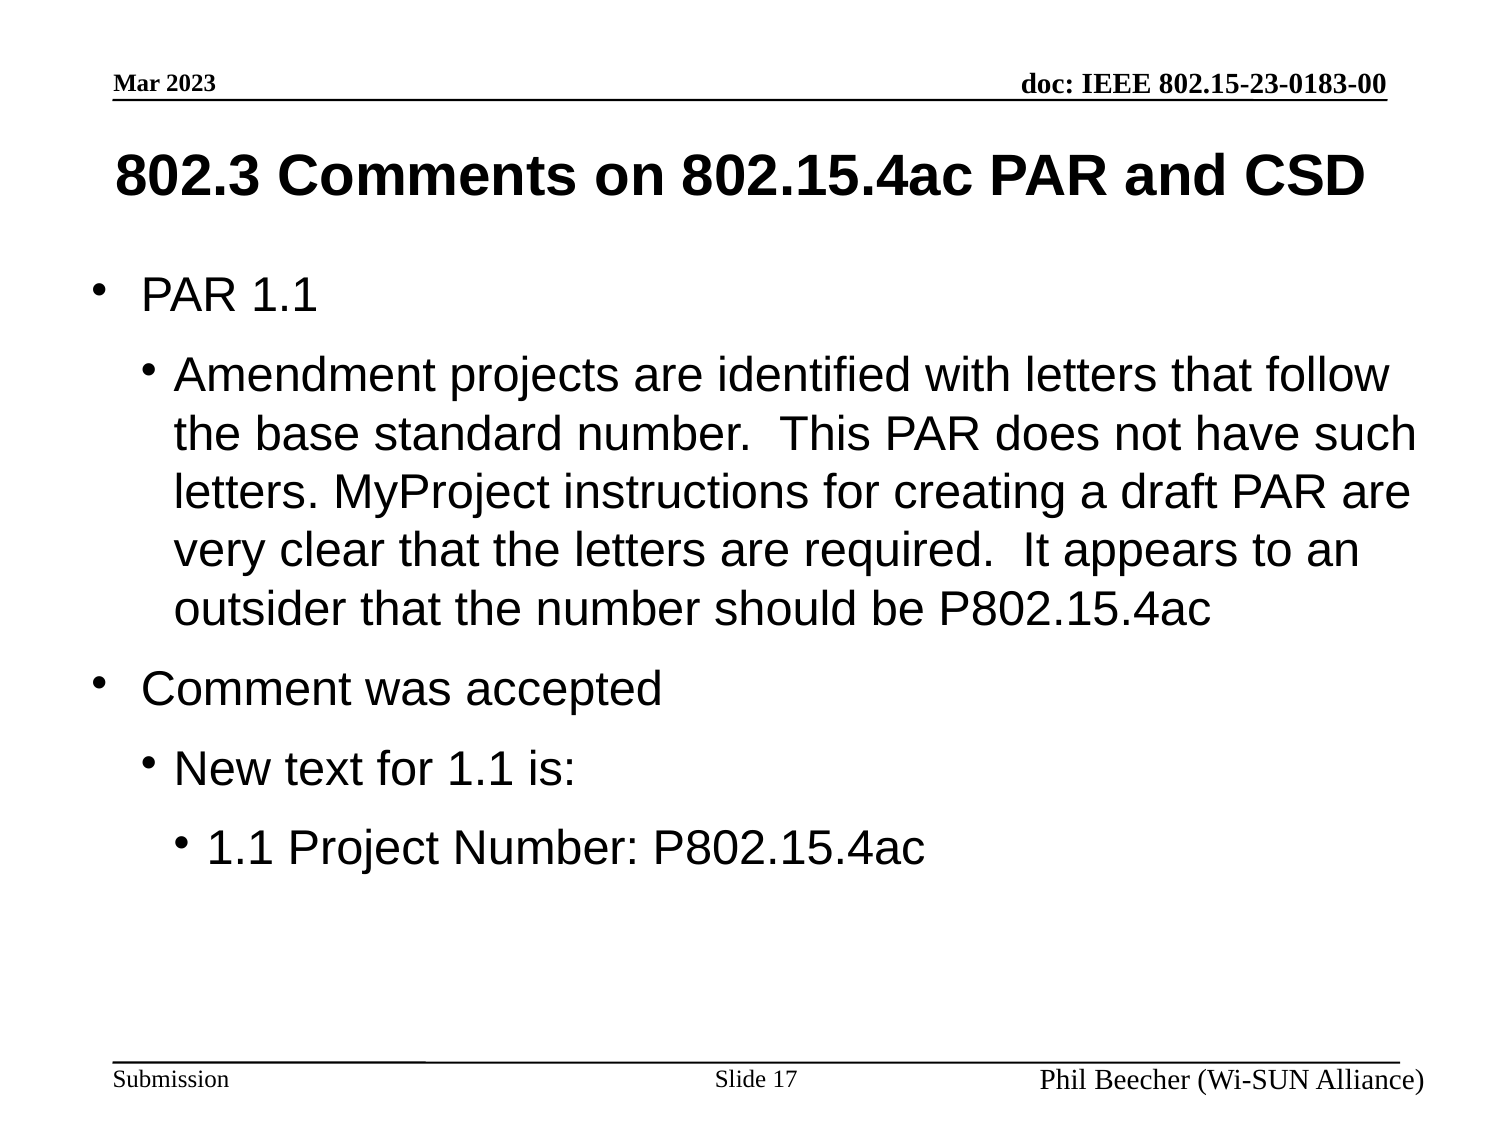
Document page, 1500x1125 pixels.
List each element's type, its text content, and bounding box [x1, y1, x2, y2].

text_box Slide 17 [675, 1062, 838, 1093]
text_box 802.3 Comments on 802.15.4ac PAR and CSD [74, 112, 1425, 233]
text_box PAR 1.1 Amendment projects are identified with letters that follow the base standard number. This PAR does not have such letters. MyProject instructions for creating a draft PAR are very clear that the letters are required. It appears to an outsider that the number should be P802.15.4ac Comment was accepted New text for 1.1 is: 1.1 Project Number: P802.15.4ac [74, 263, 1425, 916]
